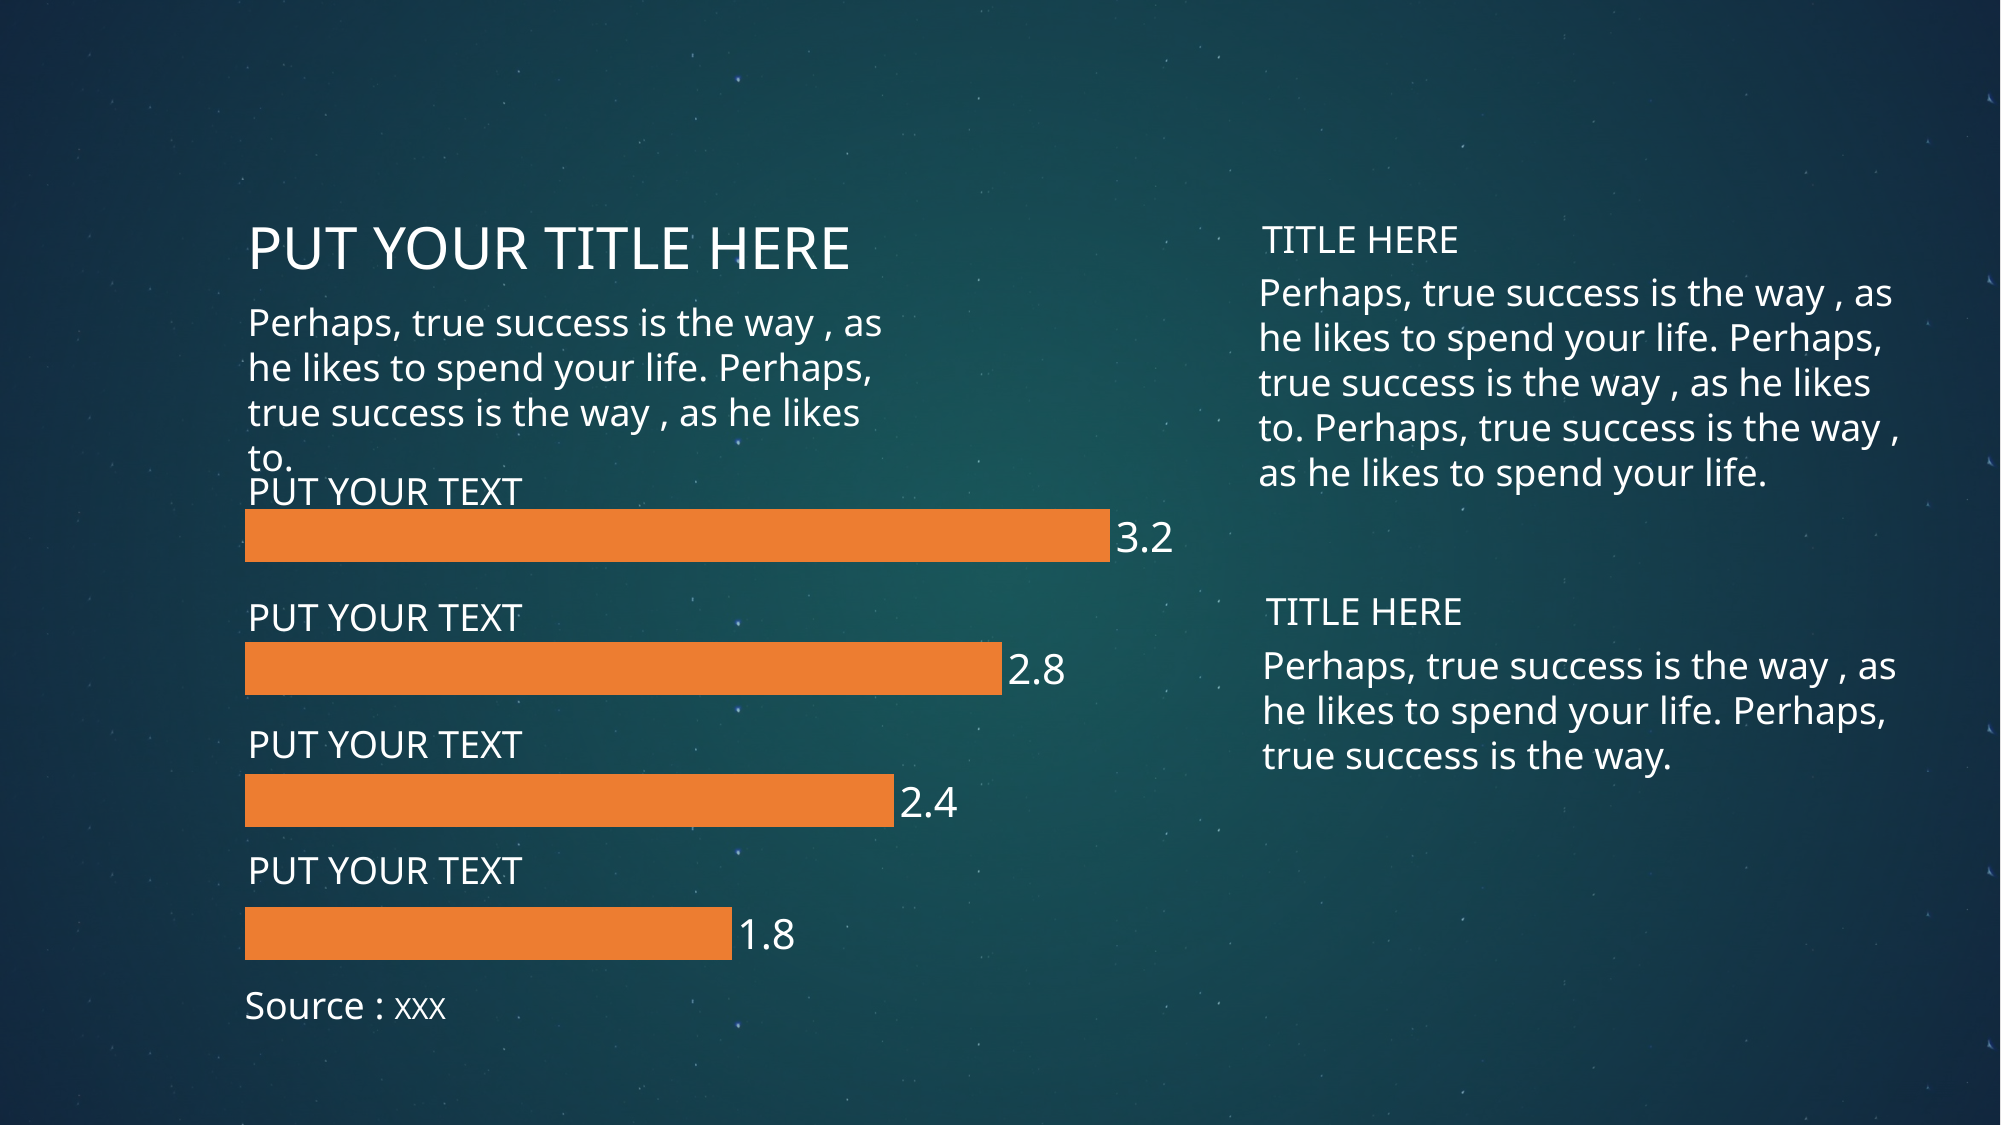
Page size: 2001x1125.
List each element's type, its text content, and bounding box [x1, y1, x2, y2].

text_box Source : XXX [229, 1011, 501, 1035]
text_box Perhaps, true success is the way , as he likes to spend your life. Perhaps, true success is the way , as he likes to. [232, 291, 932, 458]
text_box [0, 0, 2000, 1125]
text_box PUT YOUR TITLE HERE [232, 203, 875, 289]
text_box TITLE HERE [1251, 580, 1543, 641]
text_box TITLE HERE [1247, 208, 1539, 269]
text_box Perhaps, true success is the way , as he likes to spend your life. Perhaps, true success is the way , as he likes to. Perhaps, true success is the way , as he likes to spend your life. [1243, 261, 1917, 502]
text_box Perhaps, true success is the way , as he likes to spend your life. Perhaps, true success is the way. [1247, 634, 1920, 784]
chart [225, 458, 1211, 1011]
